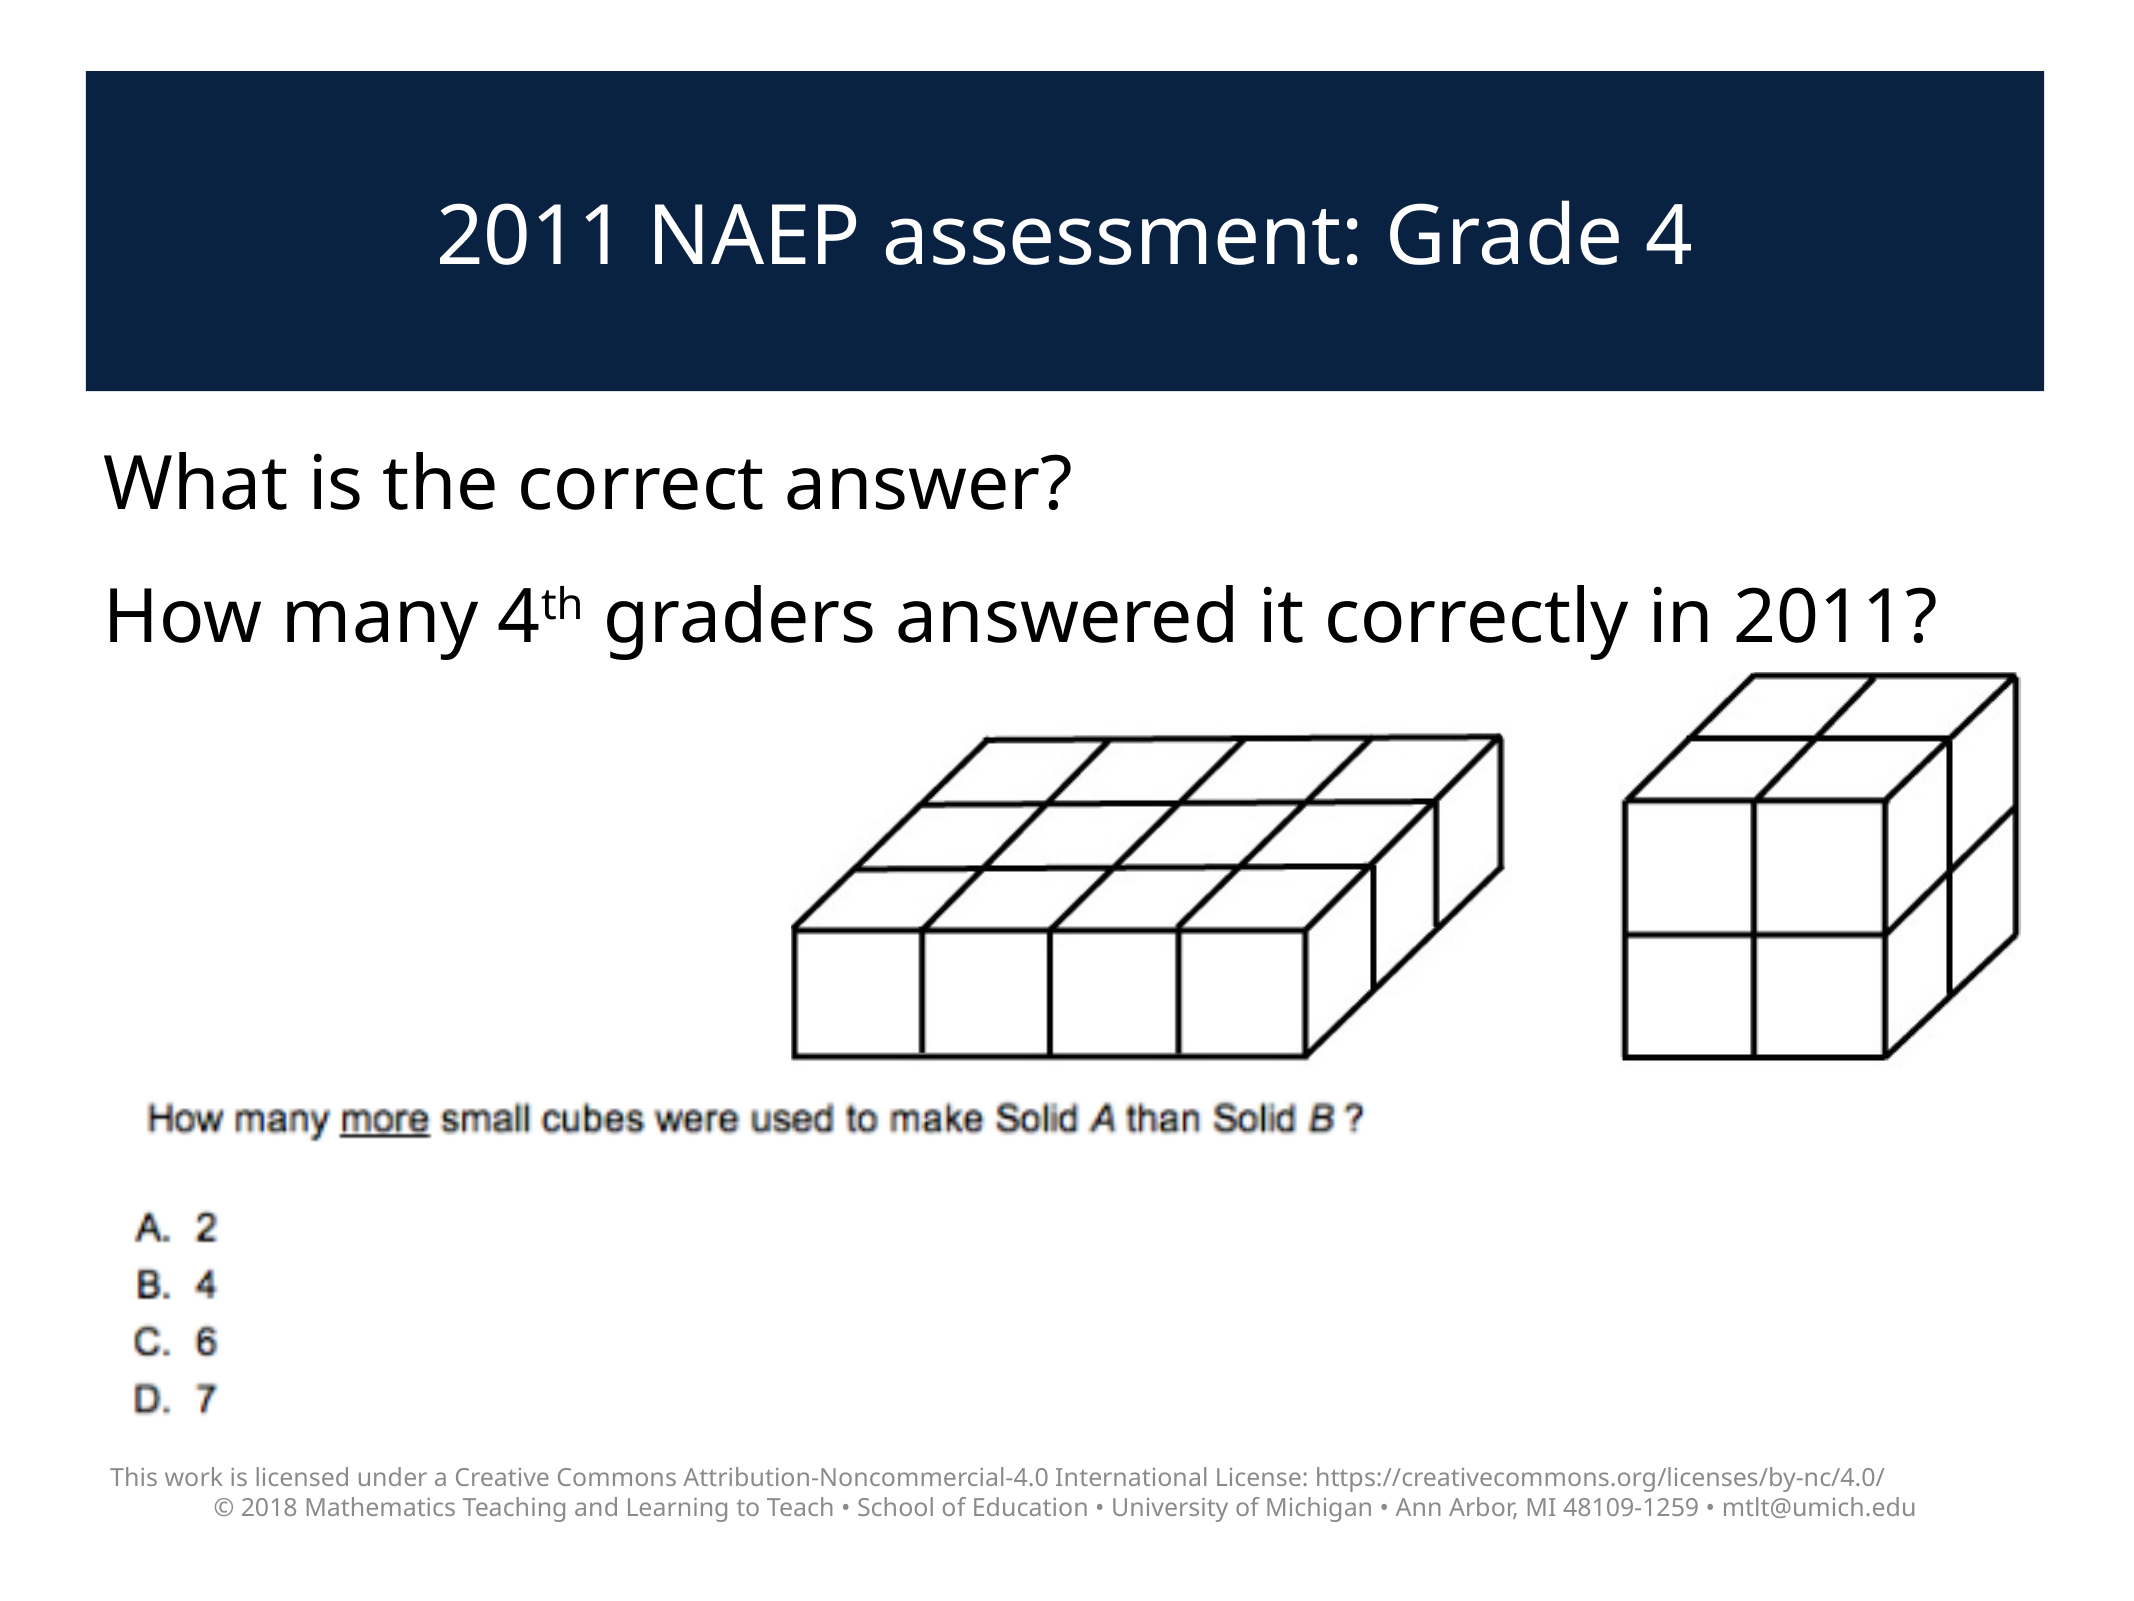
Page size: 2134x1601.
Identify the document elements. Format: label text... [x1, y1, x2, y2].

picture [1617, 671, 2022, 1068]
picture [133, 726, 1513, 1429]
title 2011 NAEP assessment: Grade 4 [85, 71, 2045, 392]
list What is the correct answer? How many 4th graders answered it correctly in 2011? [88, 426, 2045, 1430]
